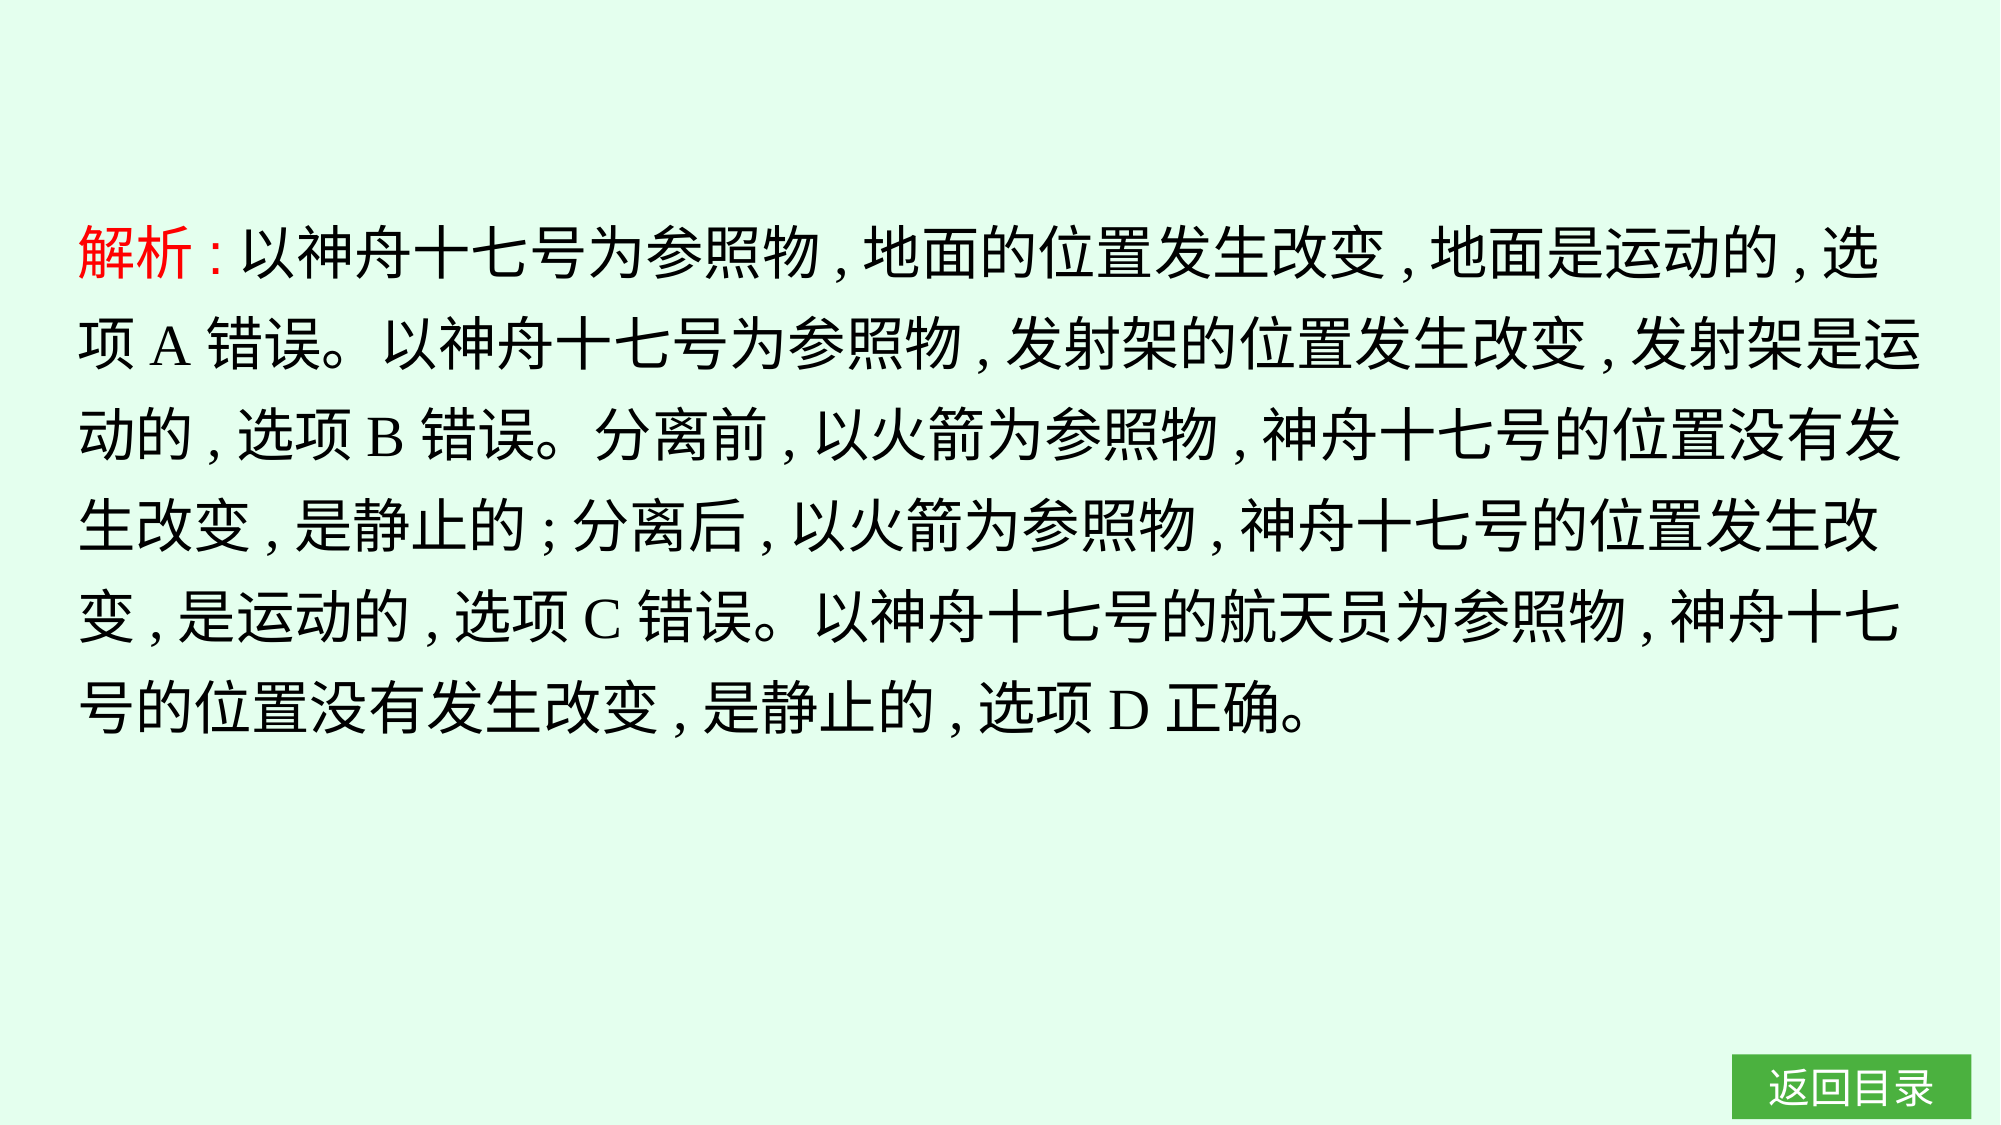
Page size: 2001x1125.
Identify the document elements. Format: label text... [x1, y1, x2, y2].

text_box 解析:以神舟十七号为参照物,地面的位置发生改变,地面是运动的,选项A错误。以神舟十七号为参照物,发射架的位置发生改变,发射架是运动的,选项B错误。分离前,以火箭为参照物,神舟十七号的位置没有发生改变,是静止的;分离后,以火箭为参照物,神舟十七号的位置发生改变,是运动的,选项C错误。以神舟十七号的航天员为参照物,神舟十七号的位置没有发生改变,是静止的,选项D正确。 [62, 187, 1938, 749]
